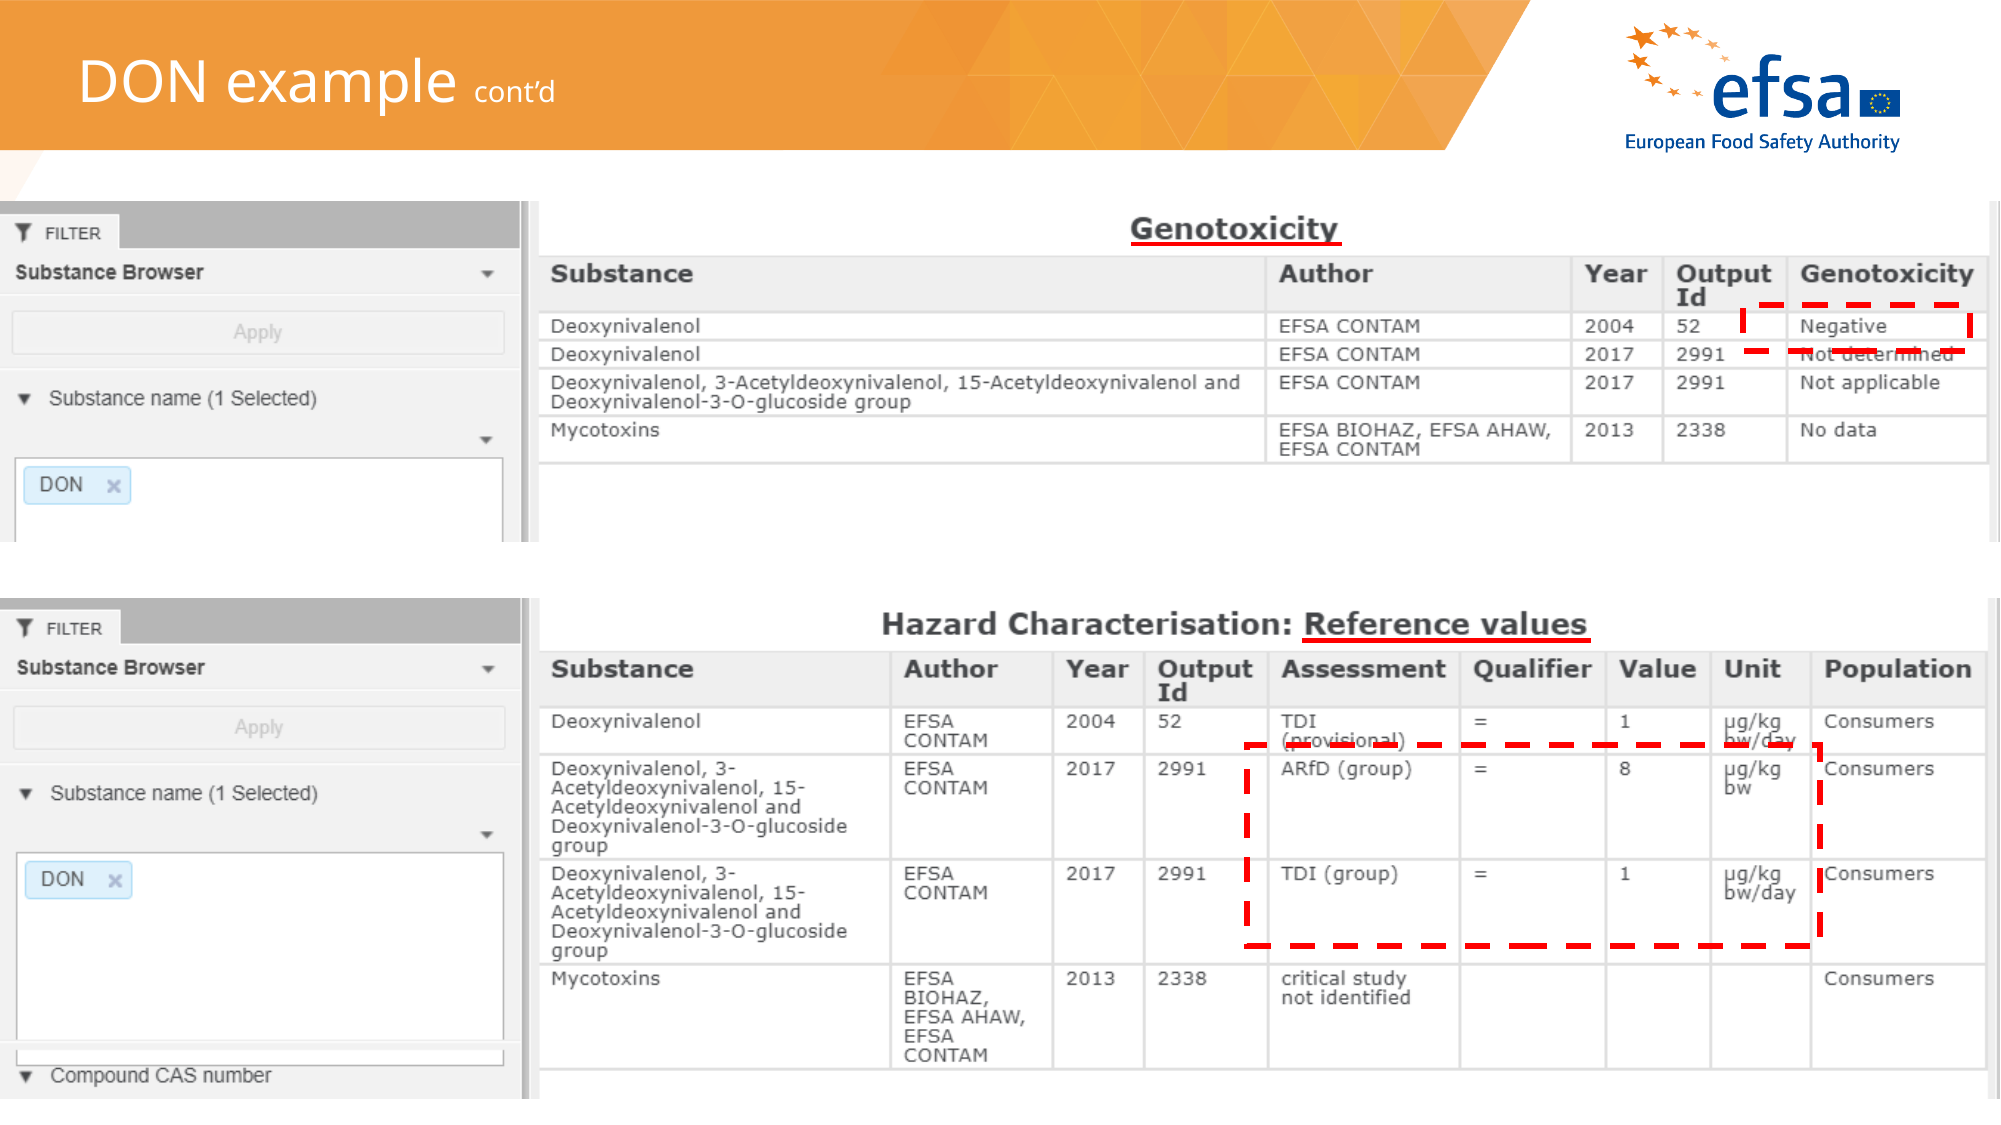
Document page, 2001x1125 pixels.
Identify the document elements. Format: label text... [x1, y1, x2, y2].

picture [0, 0, 2000, 1125]
title DON example cont’d [63, 10, 1743, 158]
